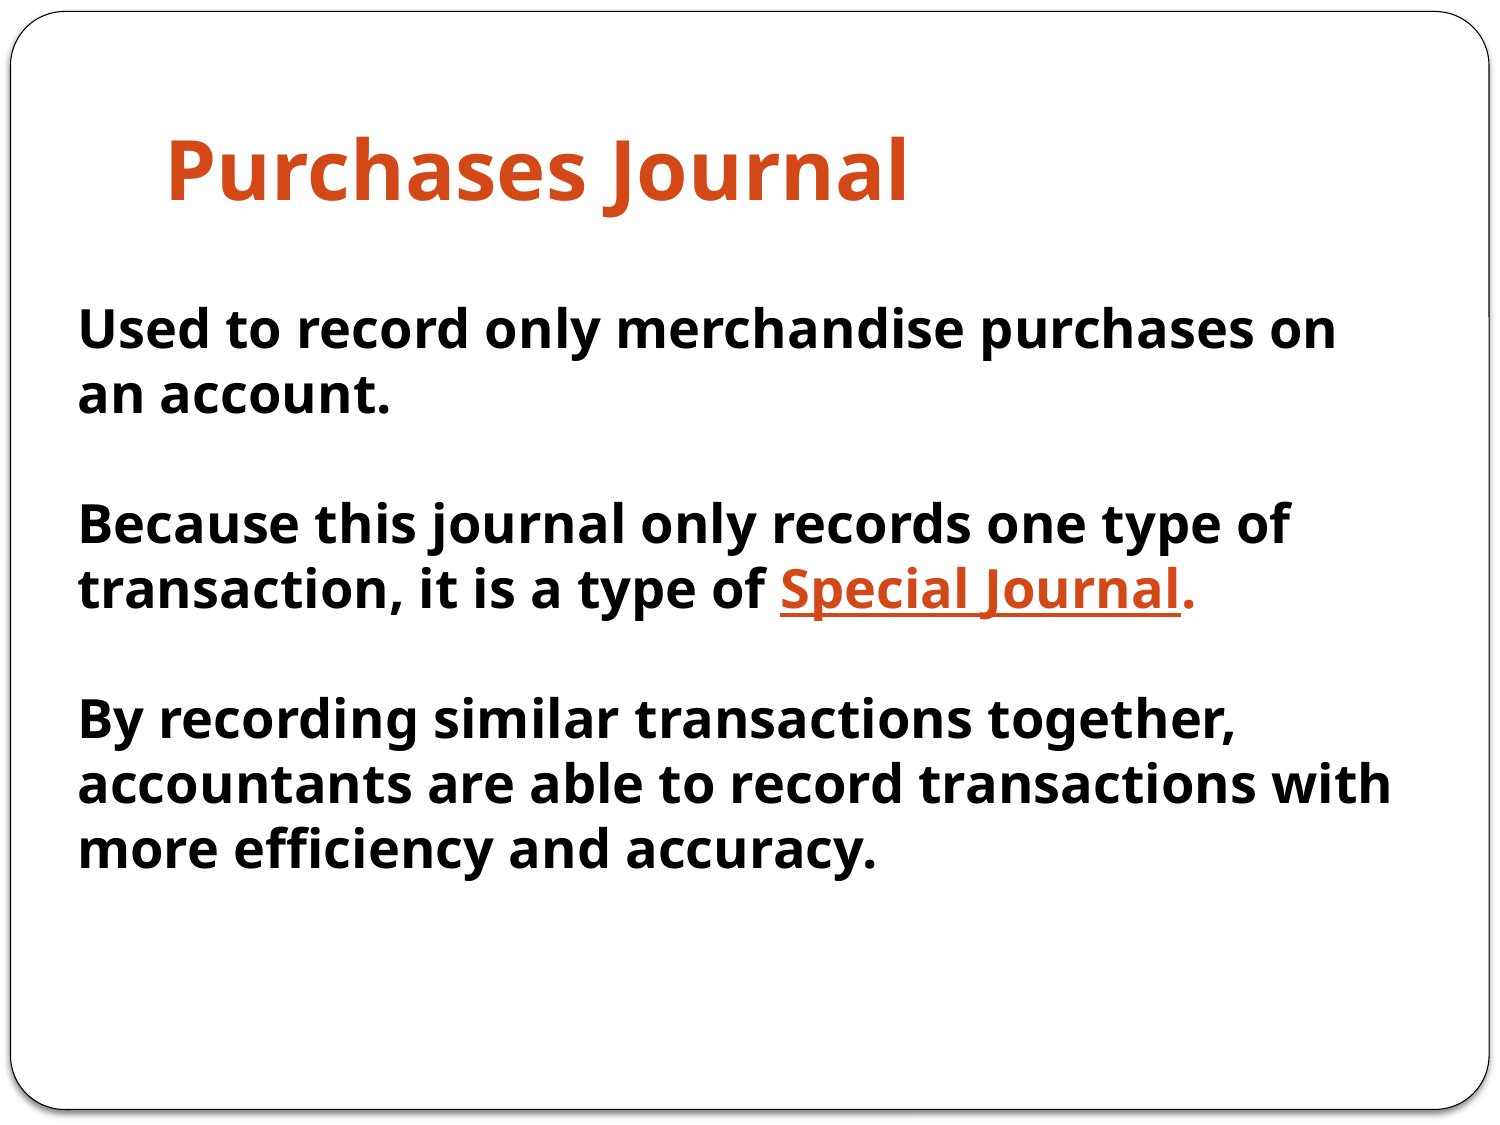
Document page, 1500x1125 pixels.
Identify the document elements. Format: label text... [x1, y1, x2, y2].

title Purchases Journal [150, 45, 1425, 233]
list Used to record only merchandise purchases on an account. Because this journal only records one type of transaction, it is a type of Special Journal. By recording similar transactions together, accountants are able to record transactions with more efficiency and accuracy. [62, 287, 1425, 988]
